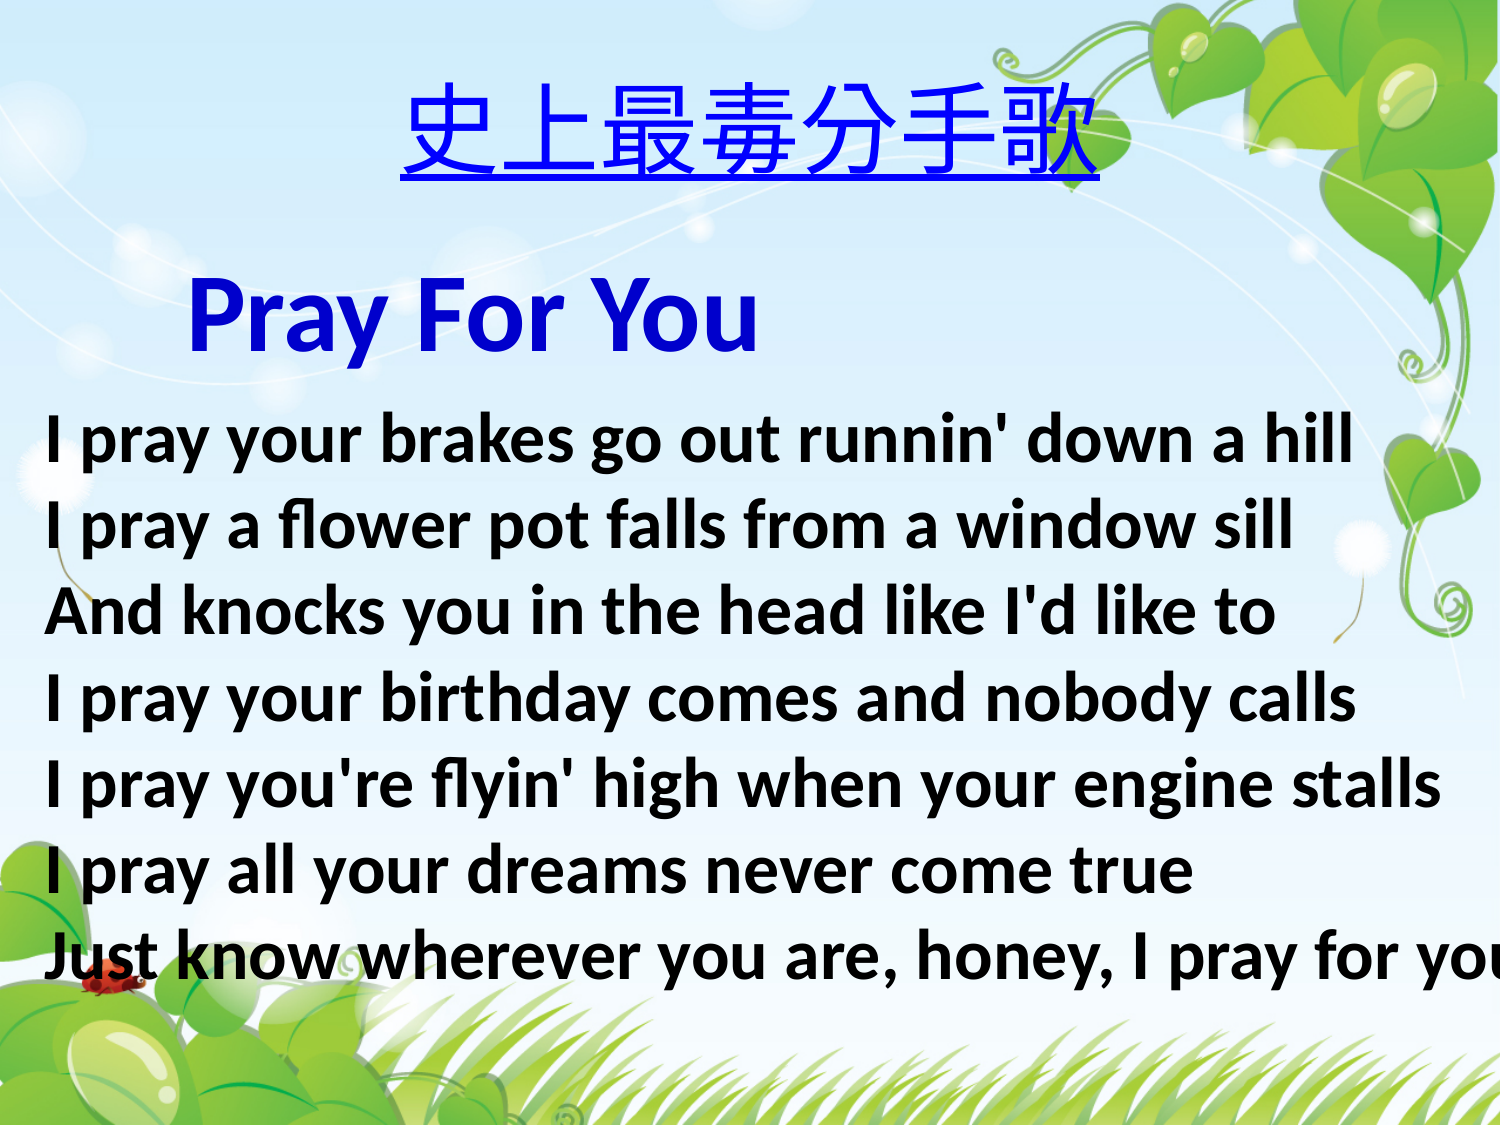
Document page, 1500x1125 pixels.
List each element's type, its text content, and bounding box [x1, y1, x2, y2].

list I pray your brakes go out runnin' down a hill I pray a flower pot falls from a window sill And knocks you in the head like I'd like to I pray your birthday comes and nobody calls I pray you're flyin' high when your engine stalls I pray all your dreams never come true Just know wherever you are, honey, I pray for you [29, 382, 1500, 1125]
picture [0, 0, 1500, 1125]
text_box Pray For You [171, 231, 869, 382]
title 史上最毒分手歌 [75, 45, 1425, 233]
